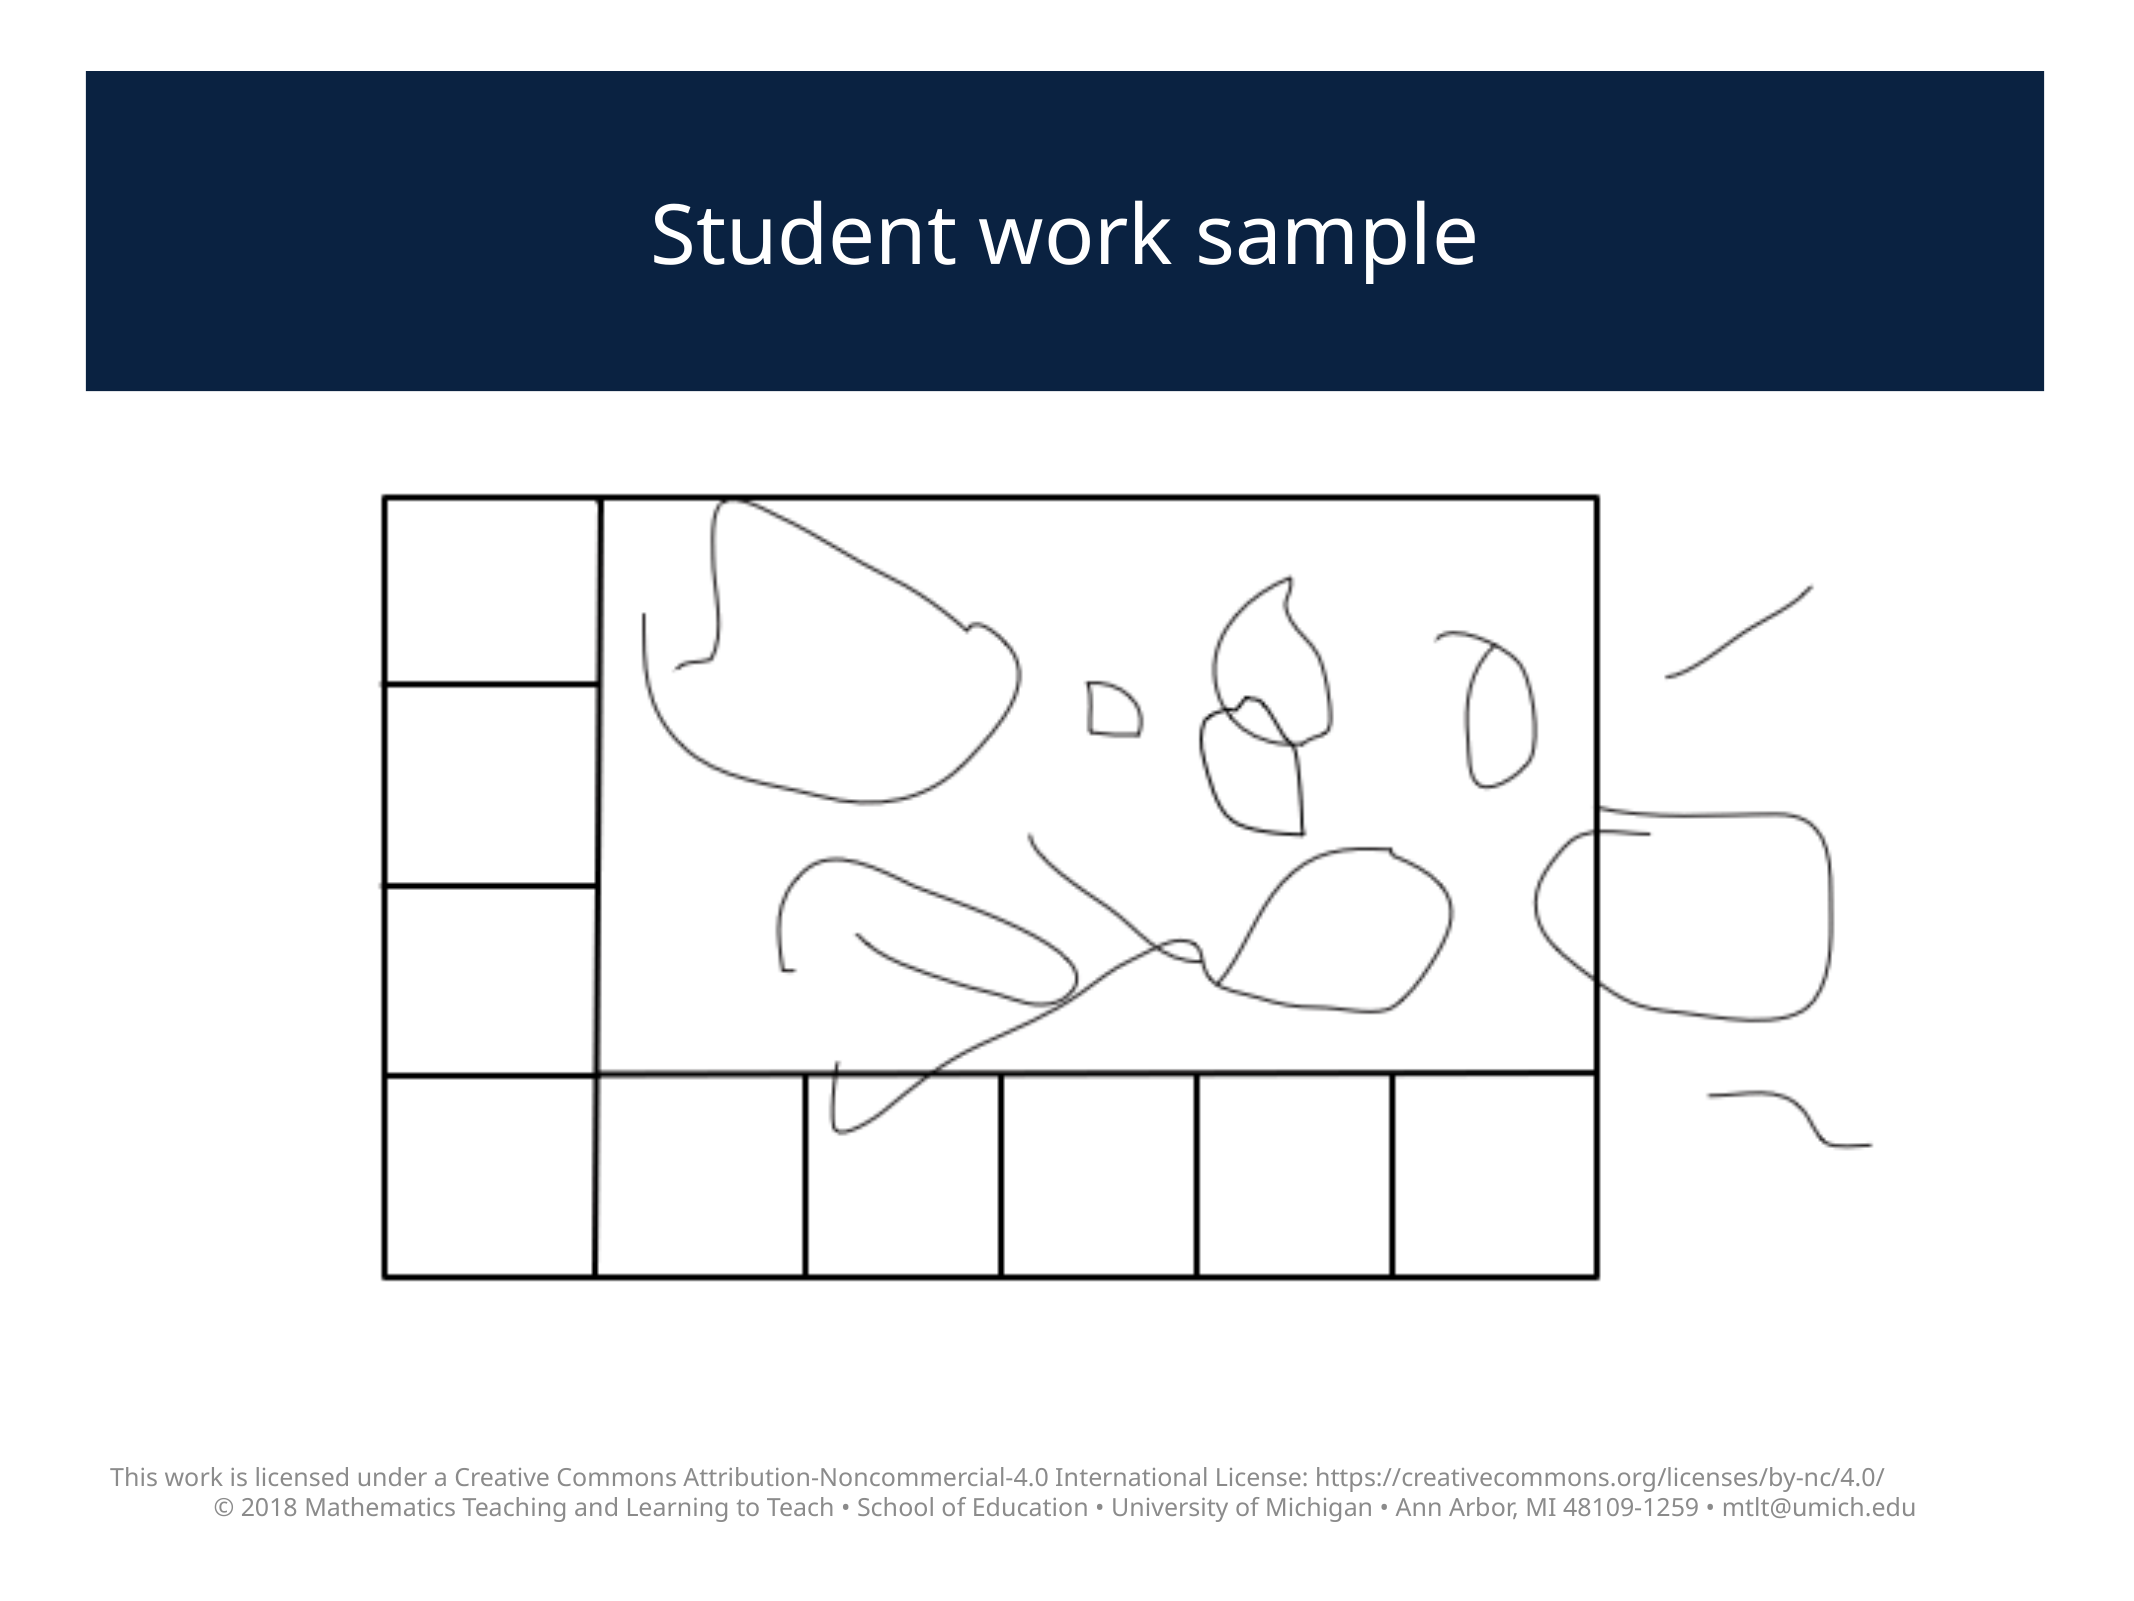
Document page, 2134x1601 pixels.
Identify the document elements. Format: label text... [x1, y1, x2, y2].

title Student work sample [85, 71, 2045, 392]
text_box This work is licensed under a Creative Commons Attribution-Noncommercial-4.0 International License: https://creativecommons.org/licenses/by-nc/4.0/ © 2018 Mathematics Teaching and Learning to Teach • School of Education • University of Michigan • Ann Arbor, MI 48109-1259 • mtlt@umich.edu [88, 1436, 2045, 1547]
picture [347, 456, 1915, 1314]
